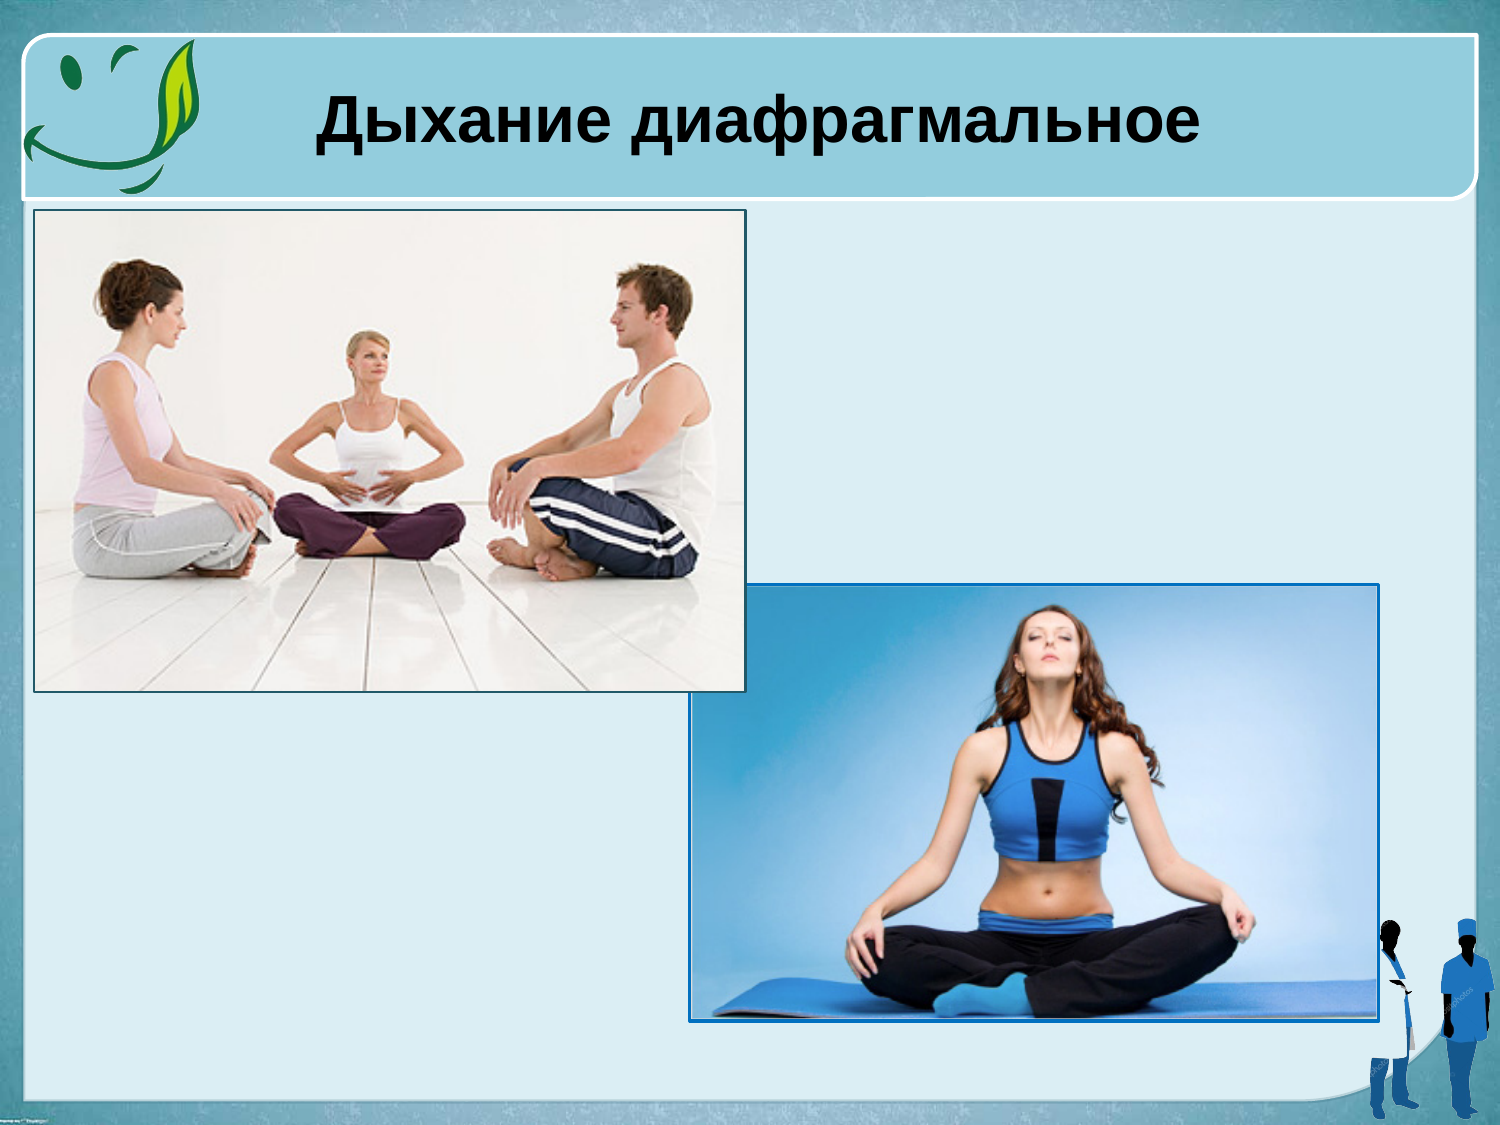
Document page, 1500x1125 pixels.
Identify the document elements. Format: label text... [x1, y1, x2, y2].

picture [0, 0, 1500, 1125]
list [691, 585, 1378, 1020]
title Дыхание диафрагмальное [93, 45, 1425, 188]
